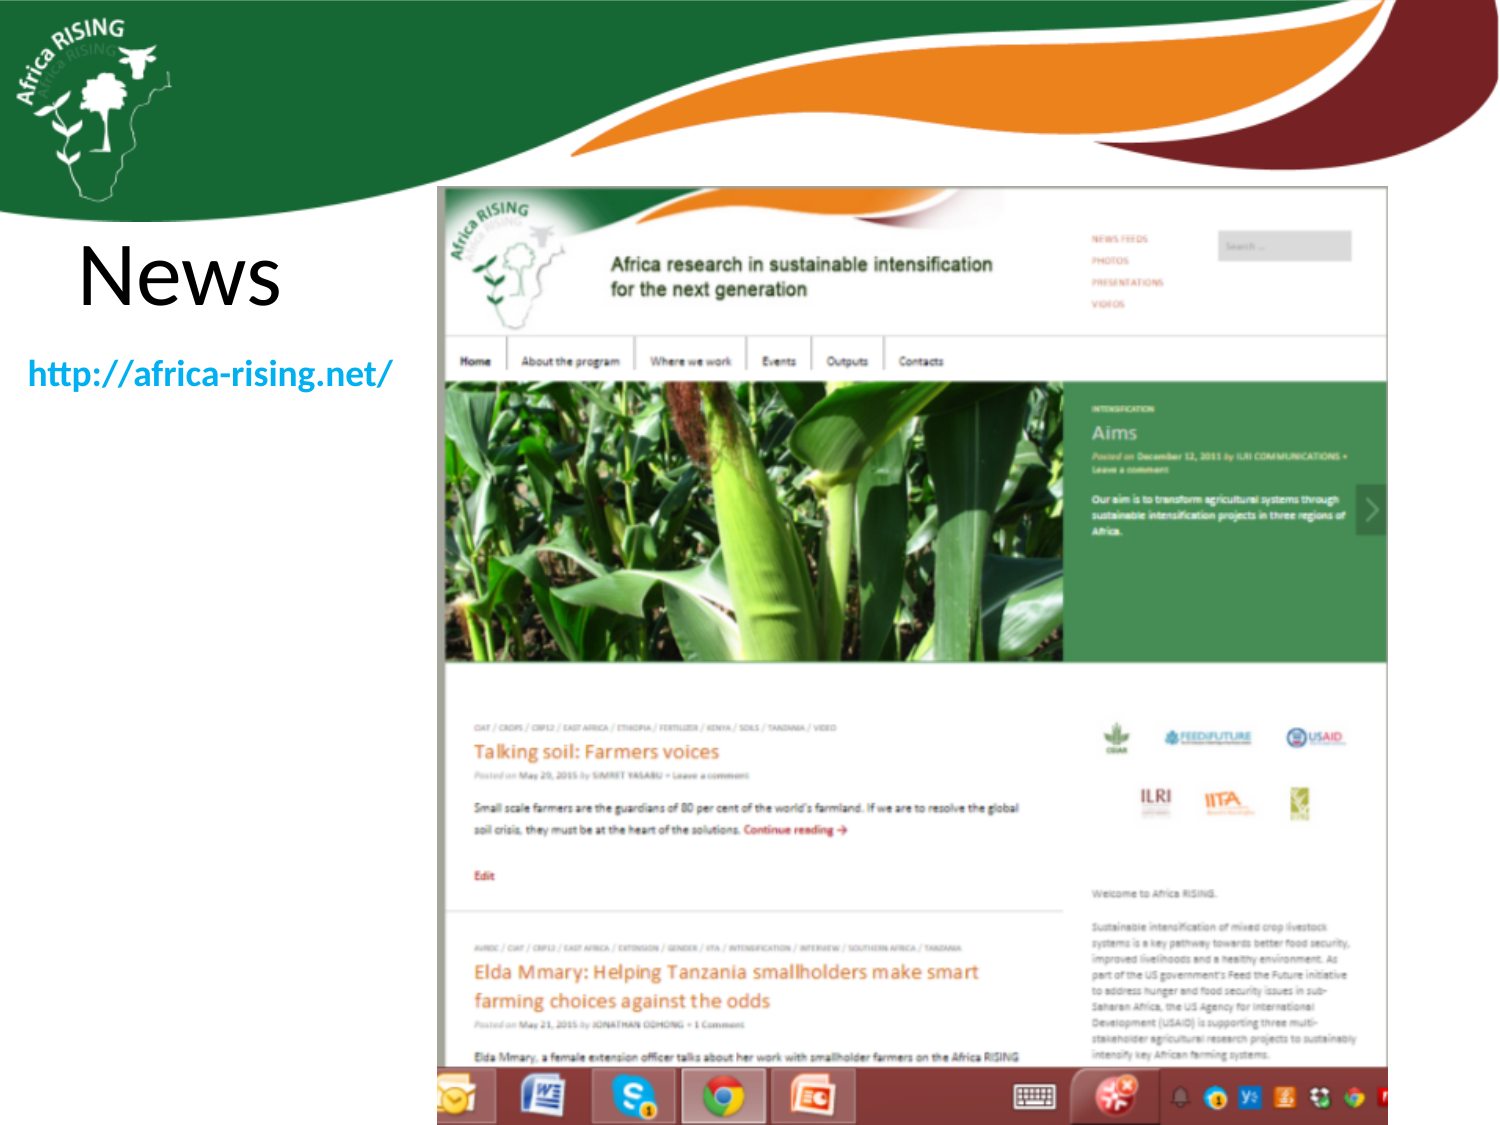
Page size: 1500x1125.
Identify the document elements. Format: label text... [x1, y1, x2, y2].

title News [62, 174, 350, 324]
text_box http://africa-rising.net/ [12, 324, 413, 419]
picture [0, 0, 1499, 1125]
